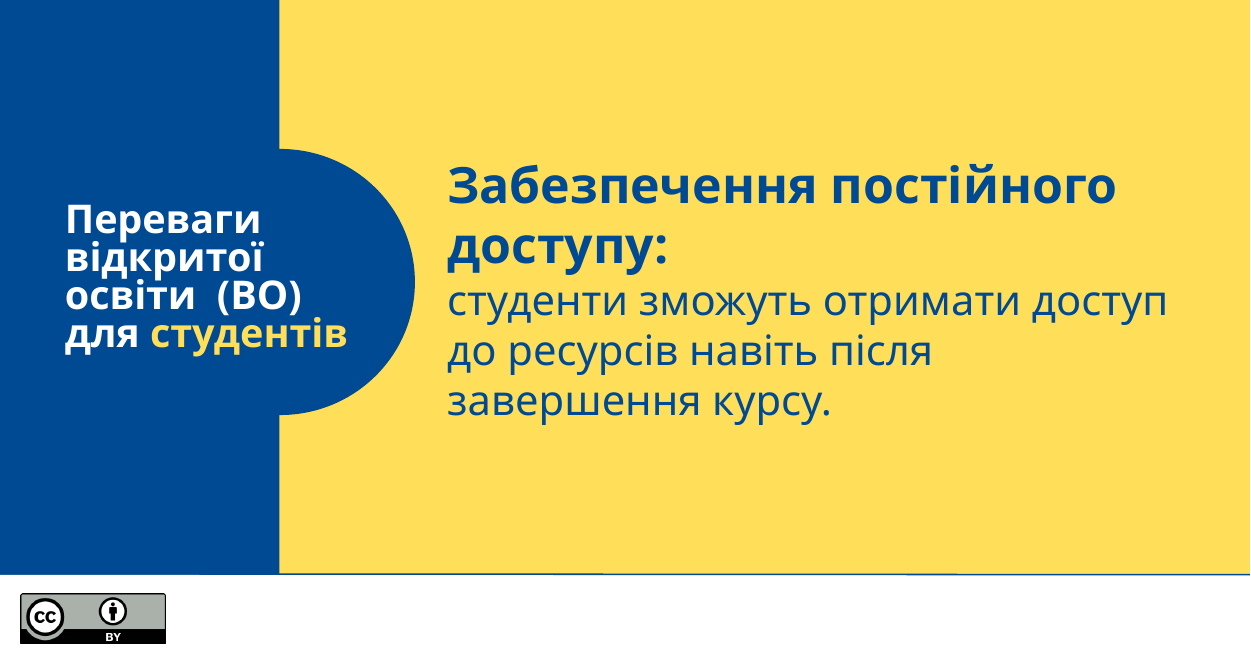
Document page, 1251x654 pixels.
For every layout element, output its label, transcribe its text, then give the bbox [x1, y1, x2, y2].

text_box Переваги відкритої освіти (BO) для студентів [49, 188, 380, 371]
text_box [0, 582, 1250, 654]
text_box Забезпечення постійного доступу: студенти зможуть отримати доступ до ресурсів навіть після завершення курсу. [432, 138, 1243, 439]
picture [20, 592, 166, 645]
text_box [180, 192, 415, 416]
text_box [0, 0, 280, 573]
text_box [184, 148, 376, 188]
